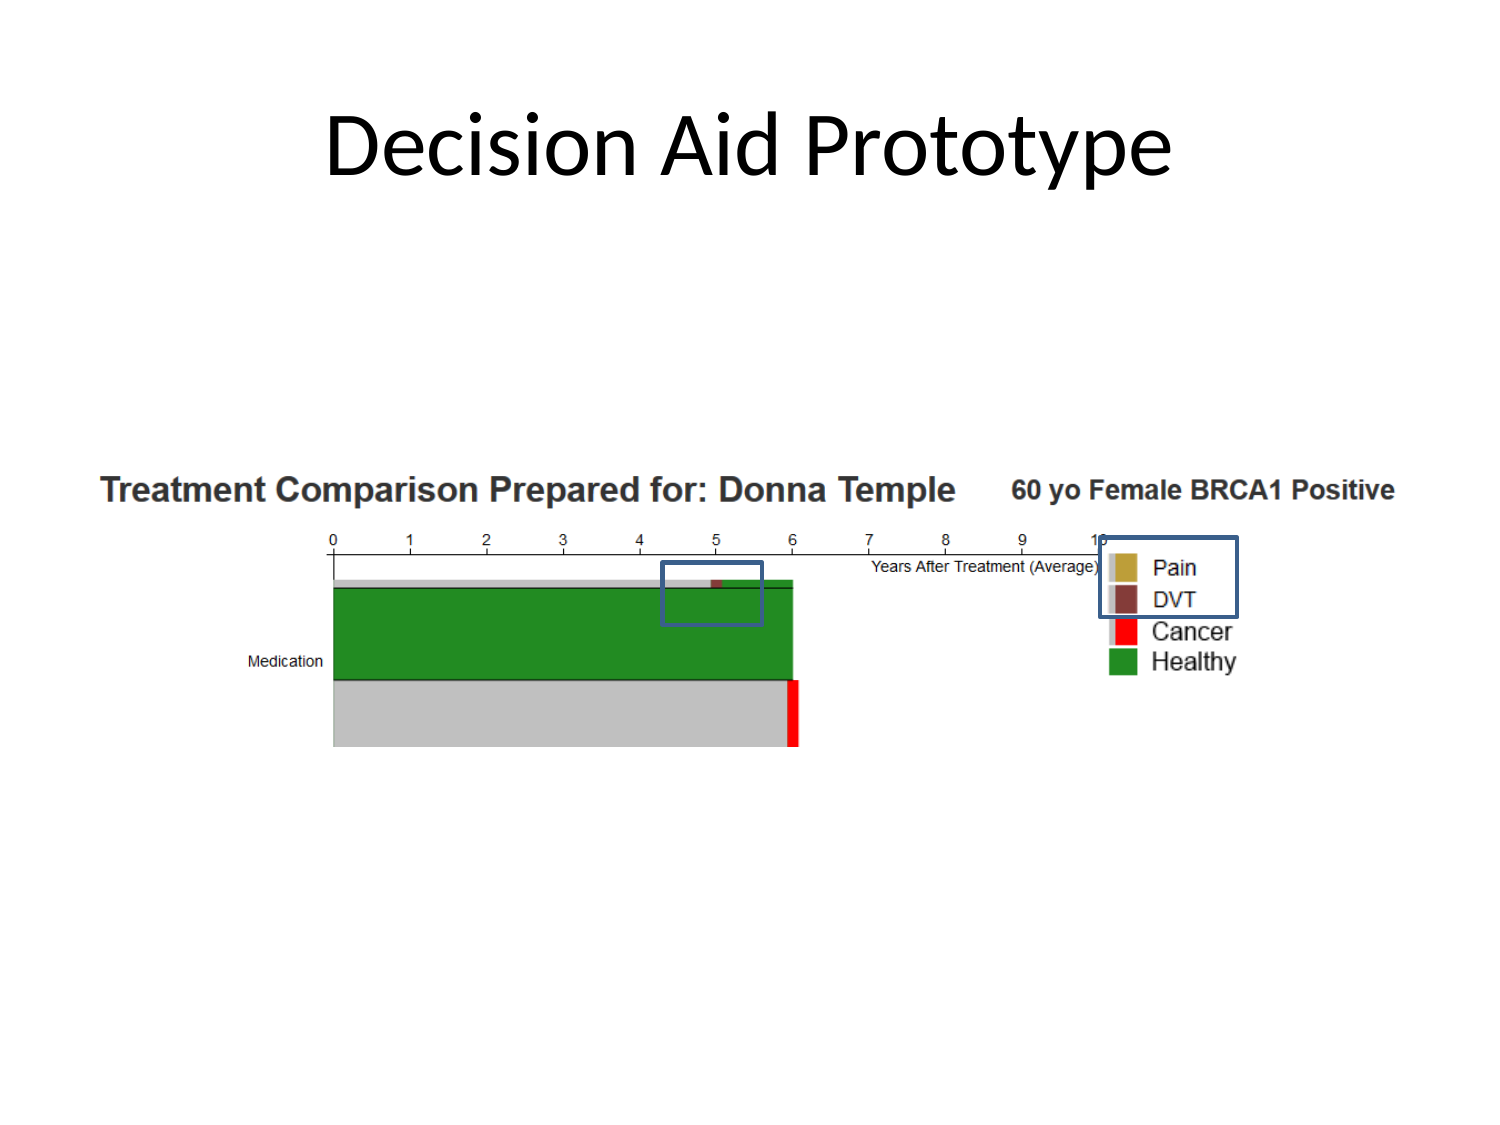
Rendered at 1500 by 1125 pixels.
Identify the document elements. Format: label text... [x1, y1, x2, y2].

picture [1099, 549, 1249, 685]
title Decision Aid Prototype [75, 45, 1425, 233]
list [87, 465, 1402, 747]
